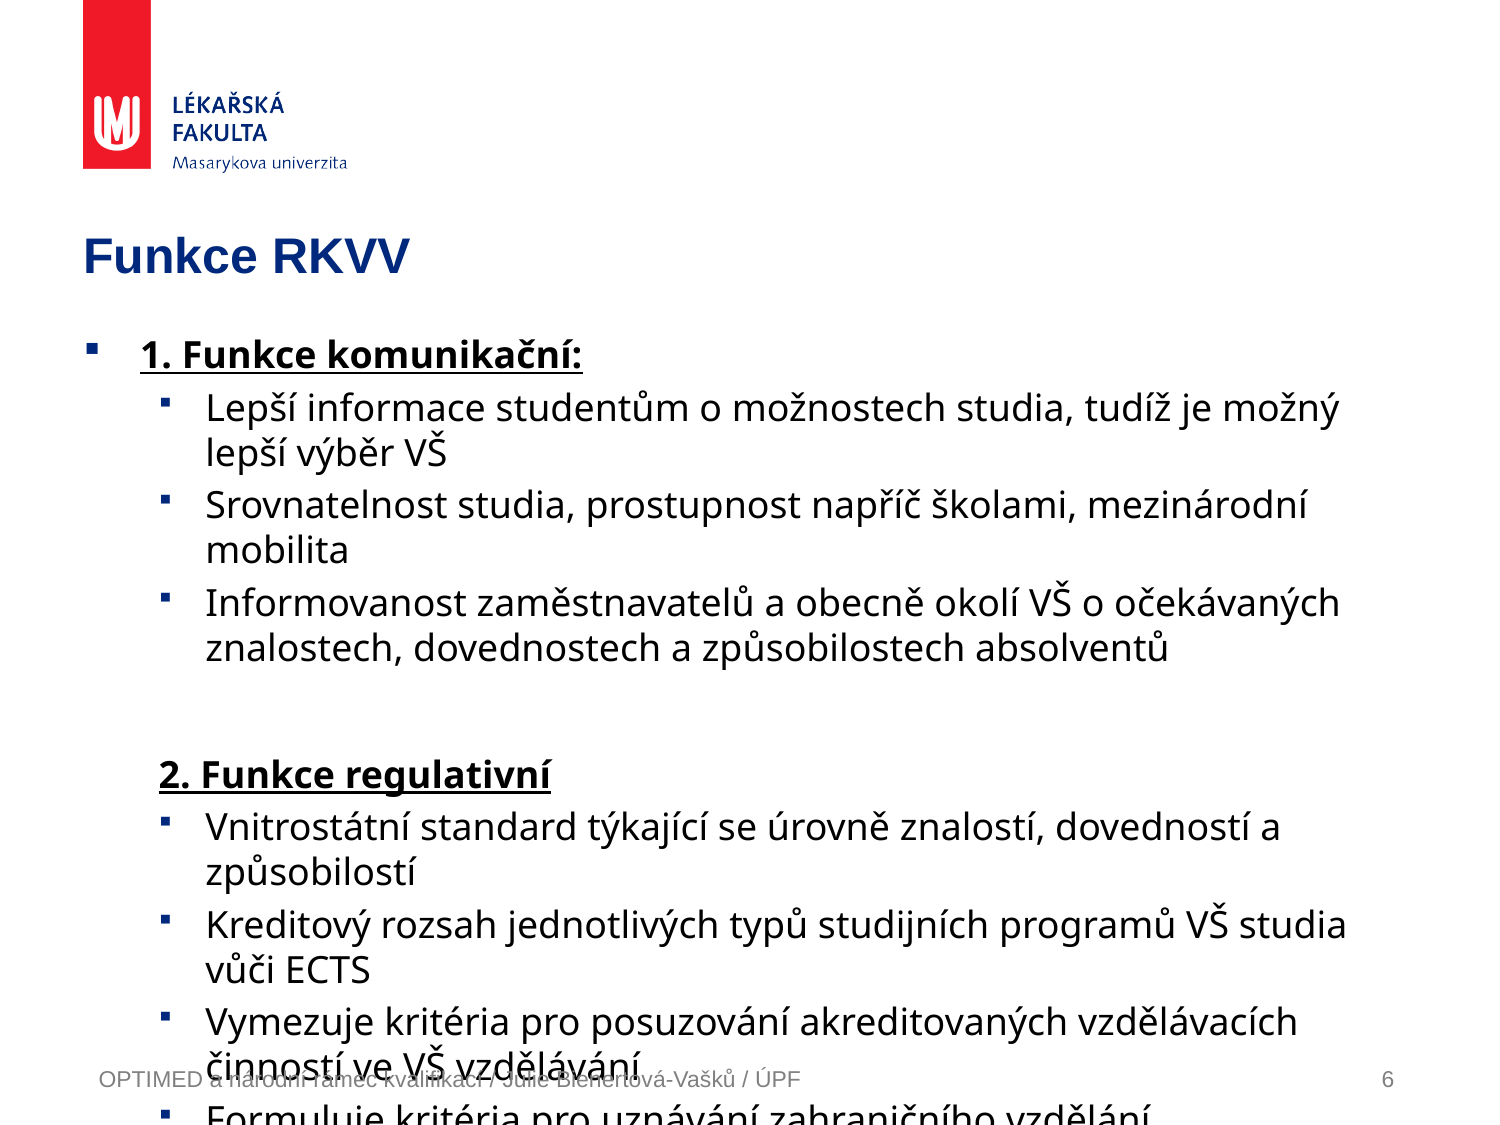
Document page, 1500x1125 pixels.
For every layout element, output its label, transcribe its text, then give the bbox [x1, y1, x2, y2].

footer OPTIMED a národní rámec kvalifikací / Julie Bienertová-Vašků / ÚPF [83, 1046, 1104, 1100]
title Funkce RKVV [83, 184, 1411, 291]
slide_number 6 [1125, 1046, 1410, 1100]
list 1. Funkce komunikační: Lepší informace studentům o možnostech studia, tudíž je možný lepší výběr VŠ Srovnatelnost studia, prostupnost napříč školami, mezinárodní mobilita Informovanost zaměstnavatelů a obecně okolí VŠ o očekávaných znalostech, dovednostech a způsobilostech absolventů 2. Funkce regulativní Vnitrostátní standard týkající se úrovně znalostí, dovedností a způsobilostí Kreditový rozsah jednotlivých typů studijních programů VŠ studia vůči ECTS Vymezuje kritéria pro posuzování akreditovaných vzdělávacích činností ve VŠ vzdělávání Formuluje kritéria pro uznávání zahraničního vzdělání [83, 331, 1410, 1006]
picture [83, 0, 533, 180]
